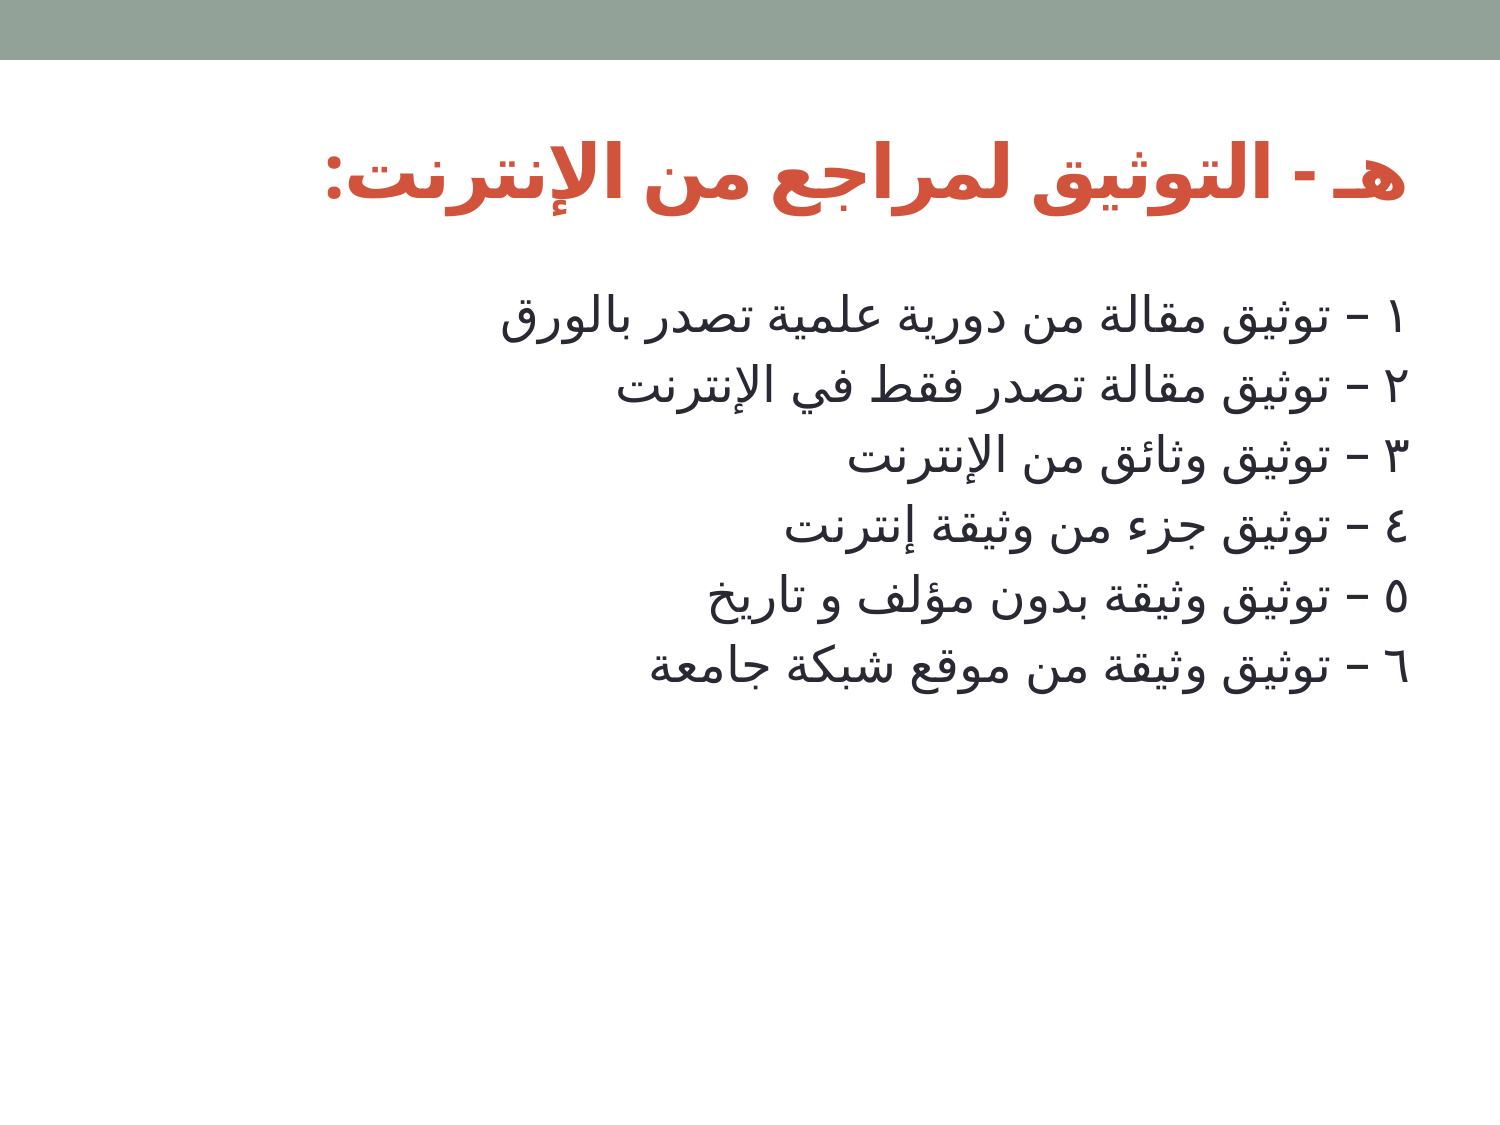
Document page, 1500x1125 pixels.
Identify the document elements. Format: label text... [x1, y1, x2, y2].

title هـ - التوثيق لمراجع من الإنترنت: [75, 87, 1425, 250]
list ١ – توثيق مقالة من دورية علمية تصدر بالورق ٢ – توثيق مقالة تصدر فقط في الإنترنت ٣ – توثيق وثائق من الإنترنت ٤ – توثيق جزء من وثيقة إنترنت ٥ – توثيق وثيقة بدون مؤلف و تاريخ ٦ – توثيق وثيقة من موقع شبكة جامعة [75, 275, 1425, 1063]
